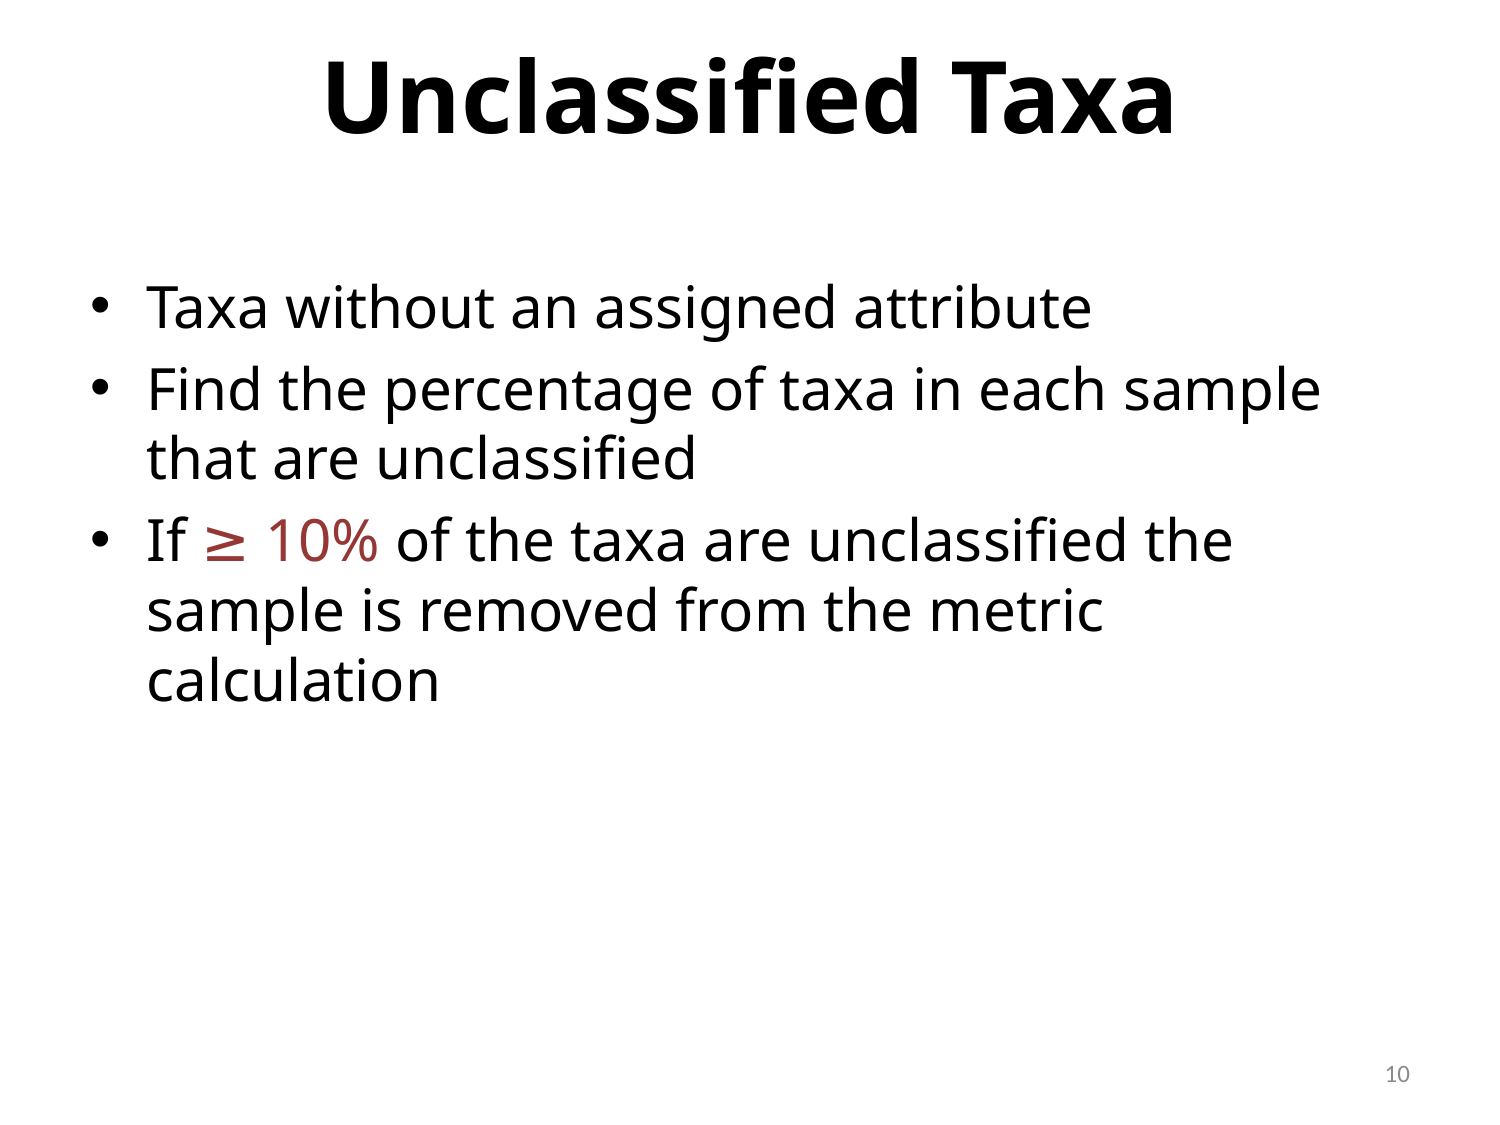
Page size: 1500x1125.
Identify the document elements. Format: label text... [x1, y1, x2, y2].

title Unclassified Taxa [75, 0, 1425, 188]
slide_number 10 [1074, 1042, 1425, 1103]
list Taxa without an assigned attribute Find the percentage of taxa in each sample that are unclassified If ≥ 10% of the taxa are unclassified the sample is removed from the metric calculation [75, 262, 1425, 1005]
